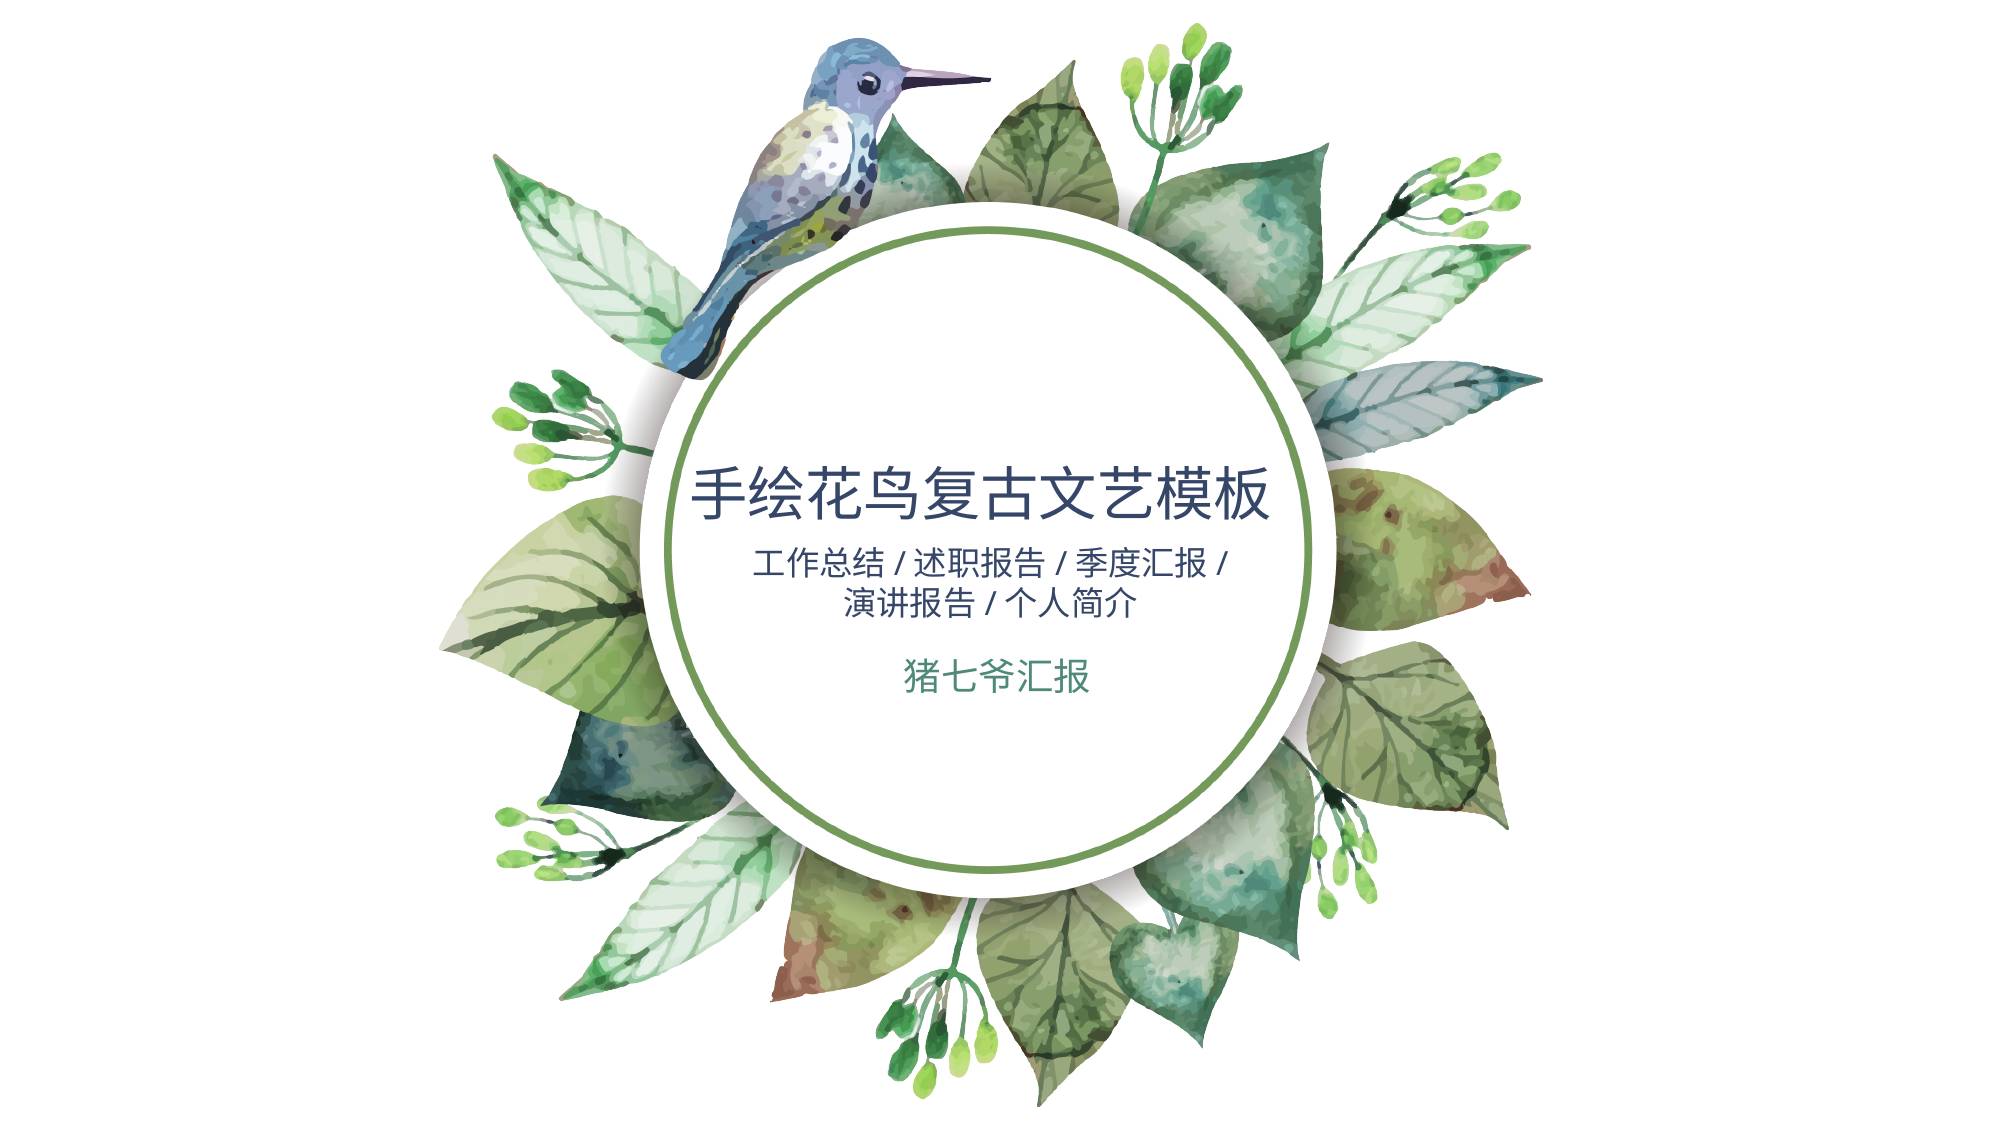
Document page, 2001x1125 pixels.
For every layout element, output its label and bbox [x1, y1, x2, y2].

picture [439, 23, 1543, 1107]
